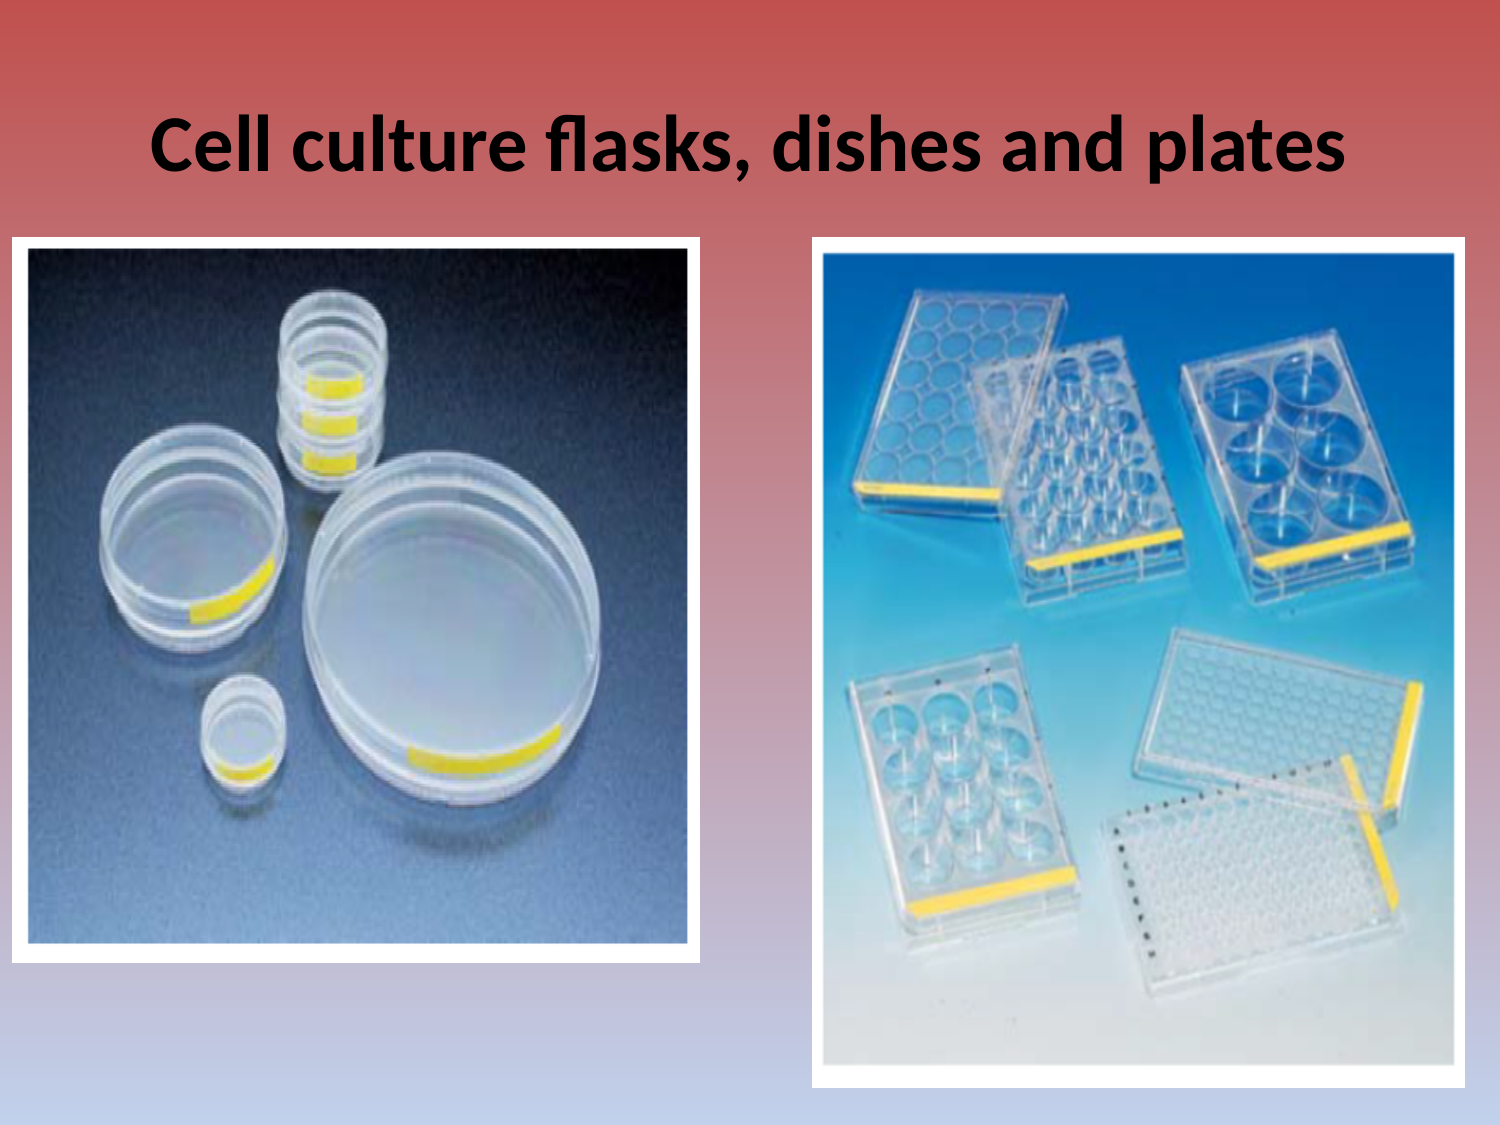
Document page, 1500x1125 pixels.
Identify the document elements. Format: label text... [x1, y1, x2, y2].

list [812, 237, 1465, 1088]
picture [12, 237, 701, 963]
title Cell culture flasks, dishes and plates [75, 45, 1425, 233]
